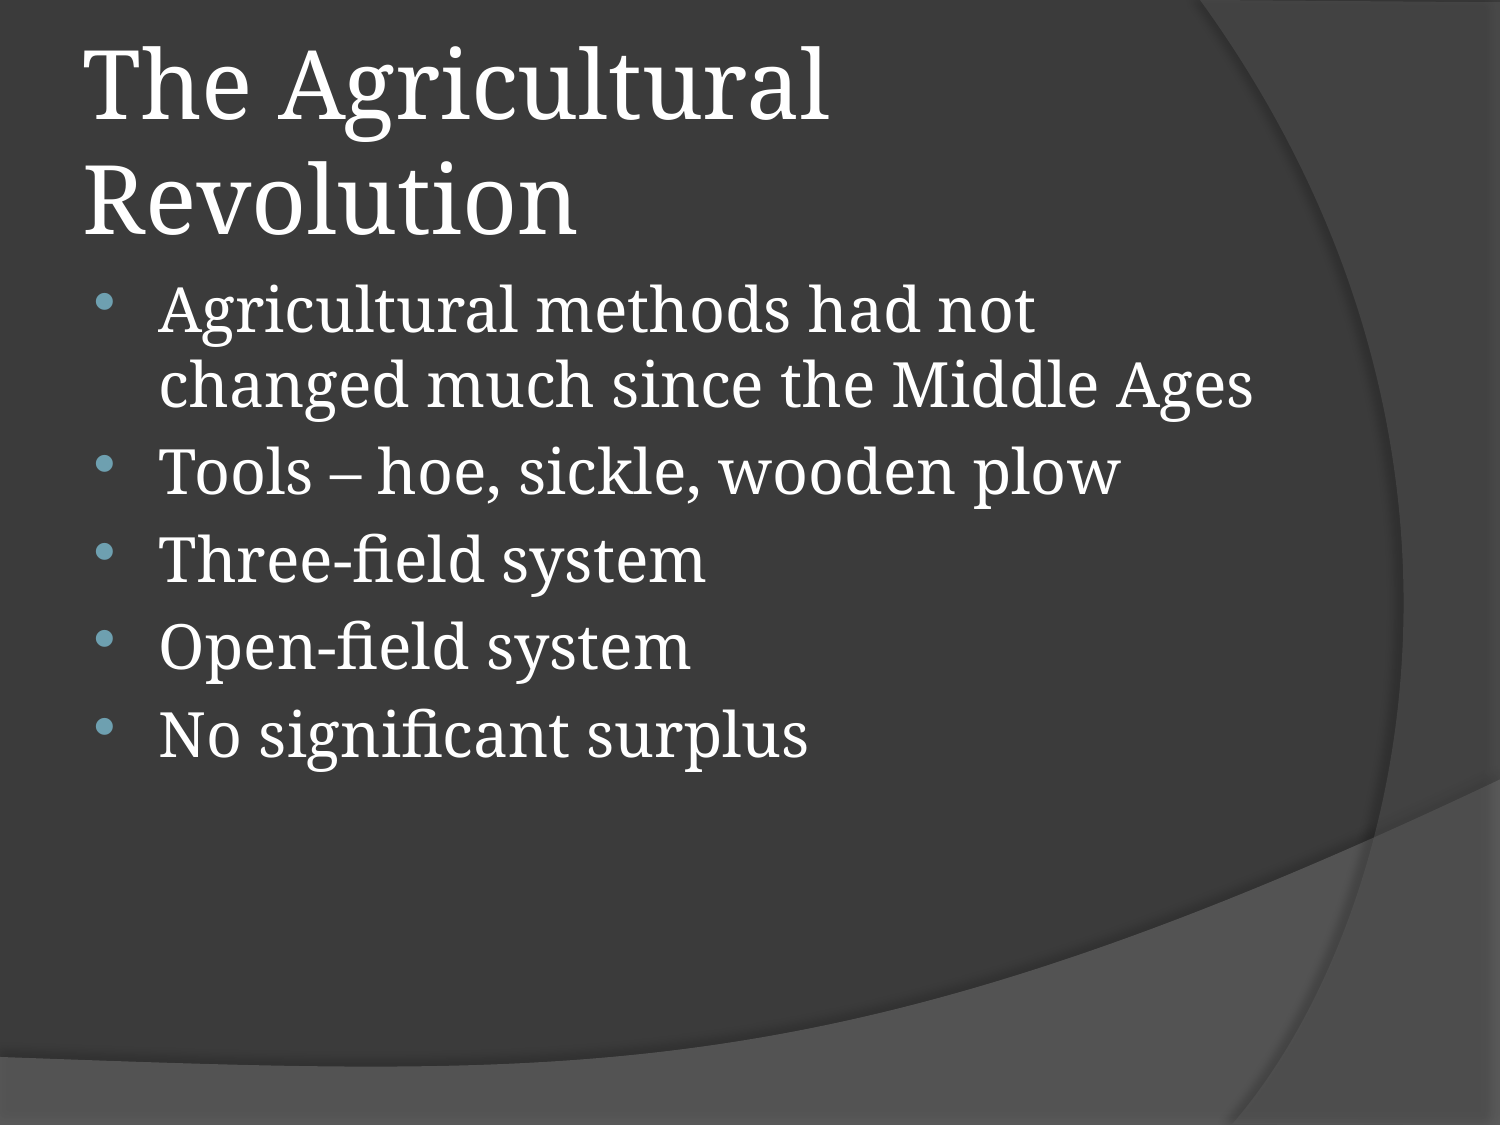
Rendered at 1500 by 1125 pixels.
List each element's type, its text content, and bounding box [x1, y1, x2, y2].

title The Agricultural Revolution [75, 45, 1300, 233]
list Agricultural methods had not changed much since the Middle Ages Tools – hoe, sickle, wooden plow Three-field system Open-field system No significant surplus [75, 262, 1300, 1005]
